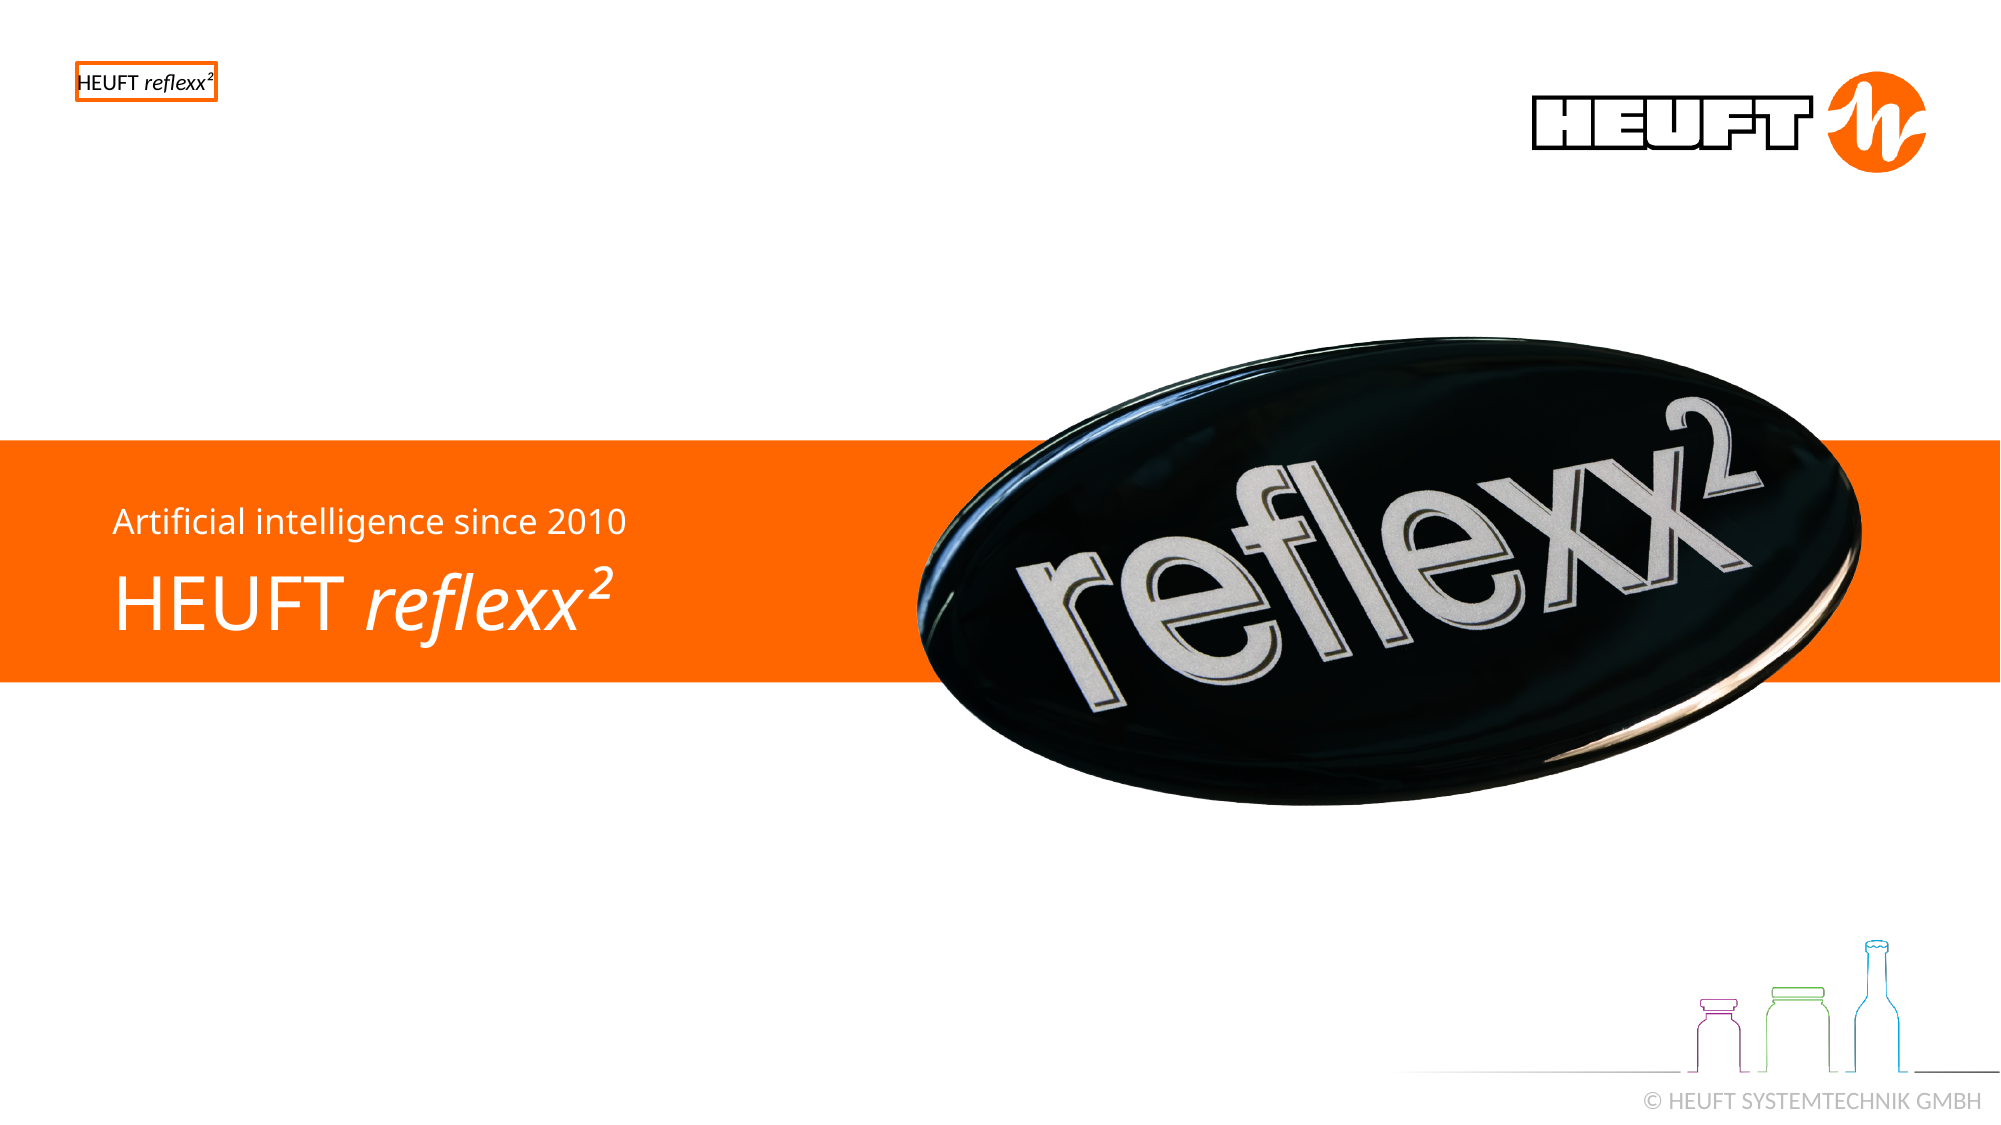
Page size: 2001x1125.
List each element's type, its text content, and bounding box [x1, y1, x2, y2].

picture [805, 0, 2000, 1125]
list HEUFT reflexx² [0, 568, 805, 683]
list Artificial intelligence since 2010 [0, 440, 805, 565]
list HEUFT reflexx² [75, 61, 218, 102]
